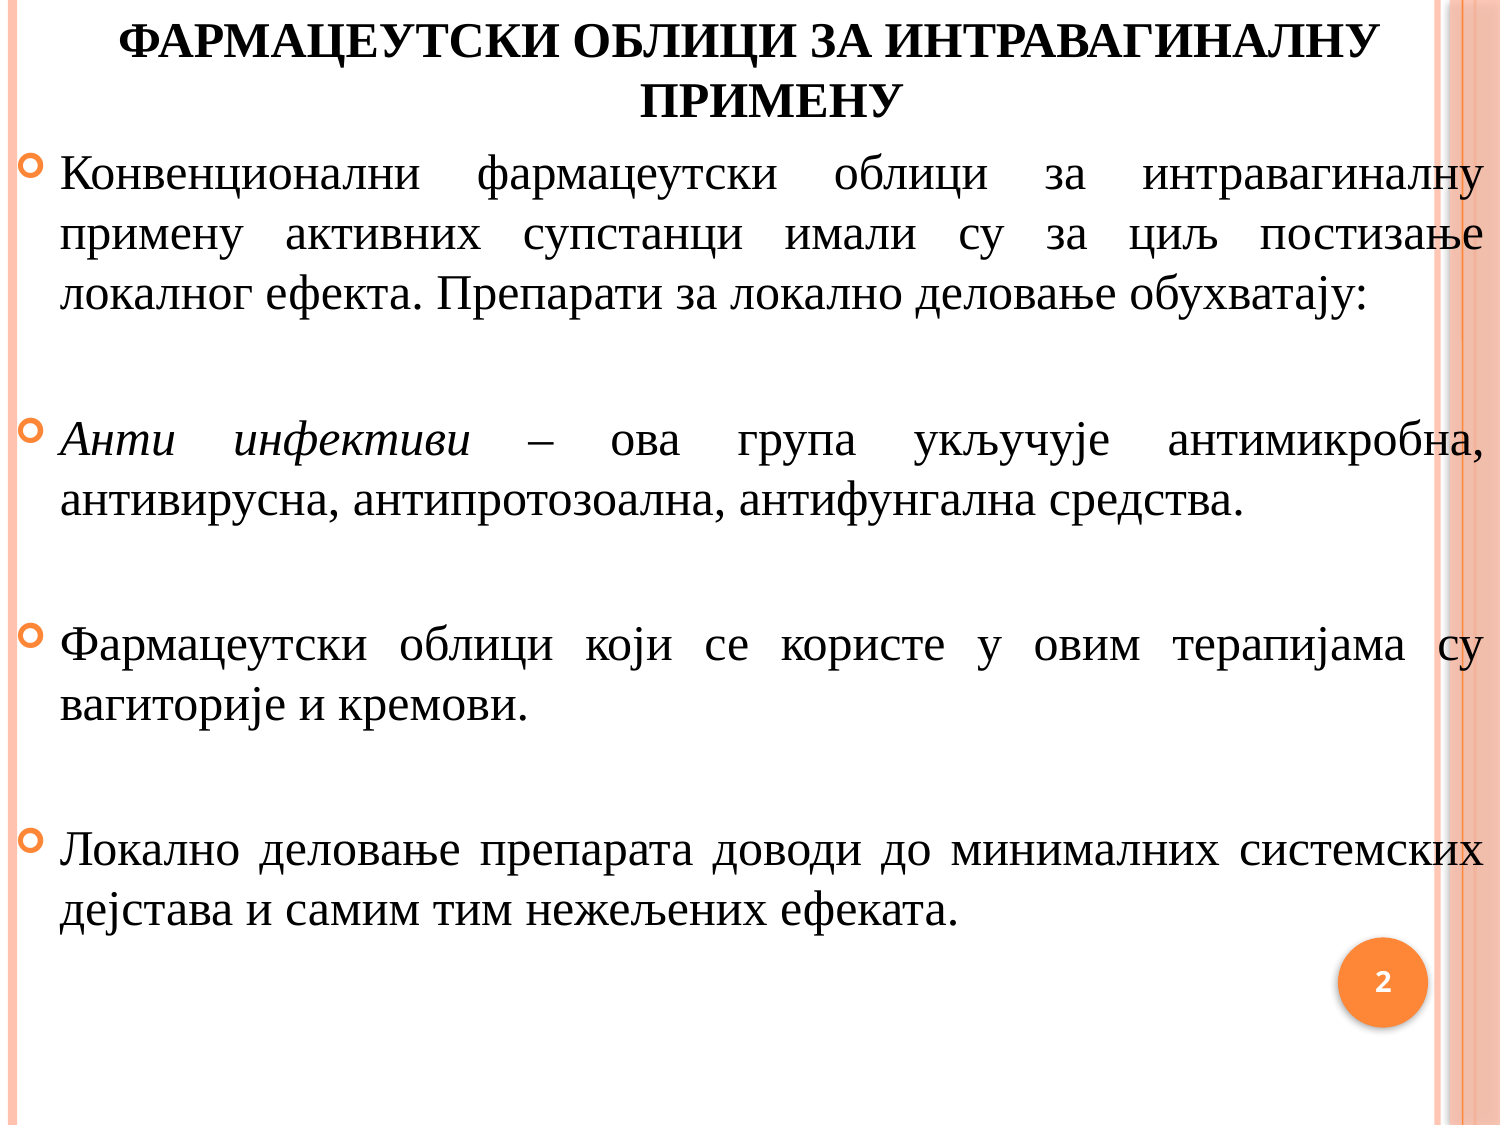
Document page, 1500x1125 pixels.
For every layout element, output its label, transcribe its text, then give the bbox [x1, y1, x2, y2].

list ФАРМАЦЕУТСКИ ОБЛИЦИ ЗА ИНТРАВАГИНАЛНУ ПРИМЕНУ Конвенционални фармацеутски облици за интравагиналну примену активних супстанци имали су за циљ постизање локалног ефекта. Препарати за локално деловање обухватају: Анти инфективи – ова група укључује антимикробна, антивирусна, антипротозоална, антифунгална средства. Фармацеутски облици који се користе у овим терапијама су вагиторије и кремови. Локално деловање препарата доводи до минималних системских дејстава и самим тим нежељених ефеката. [0, 0, 1500, 1125]
